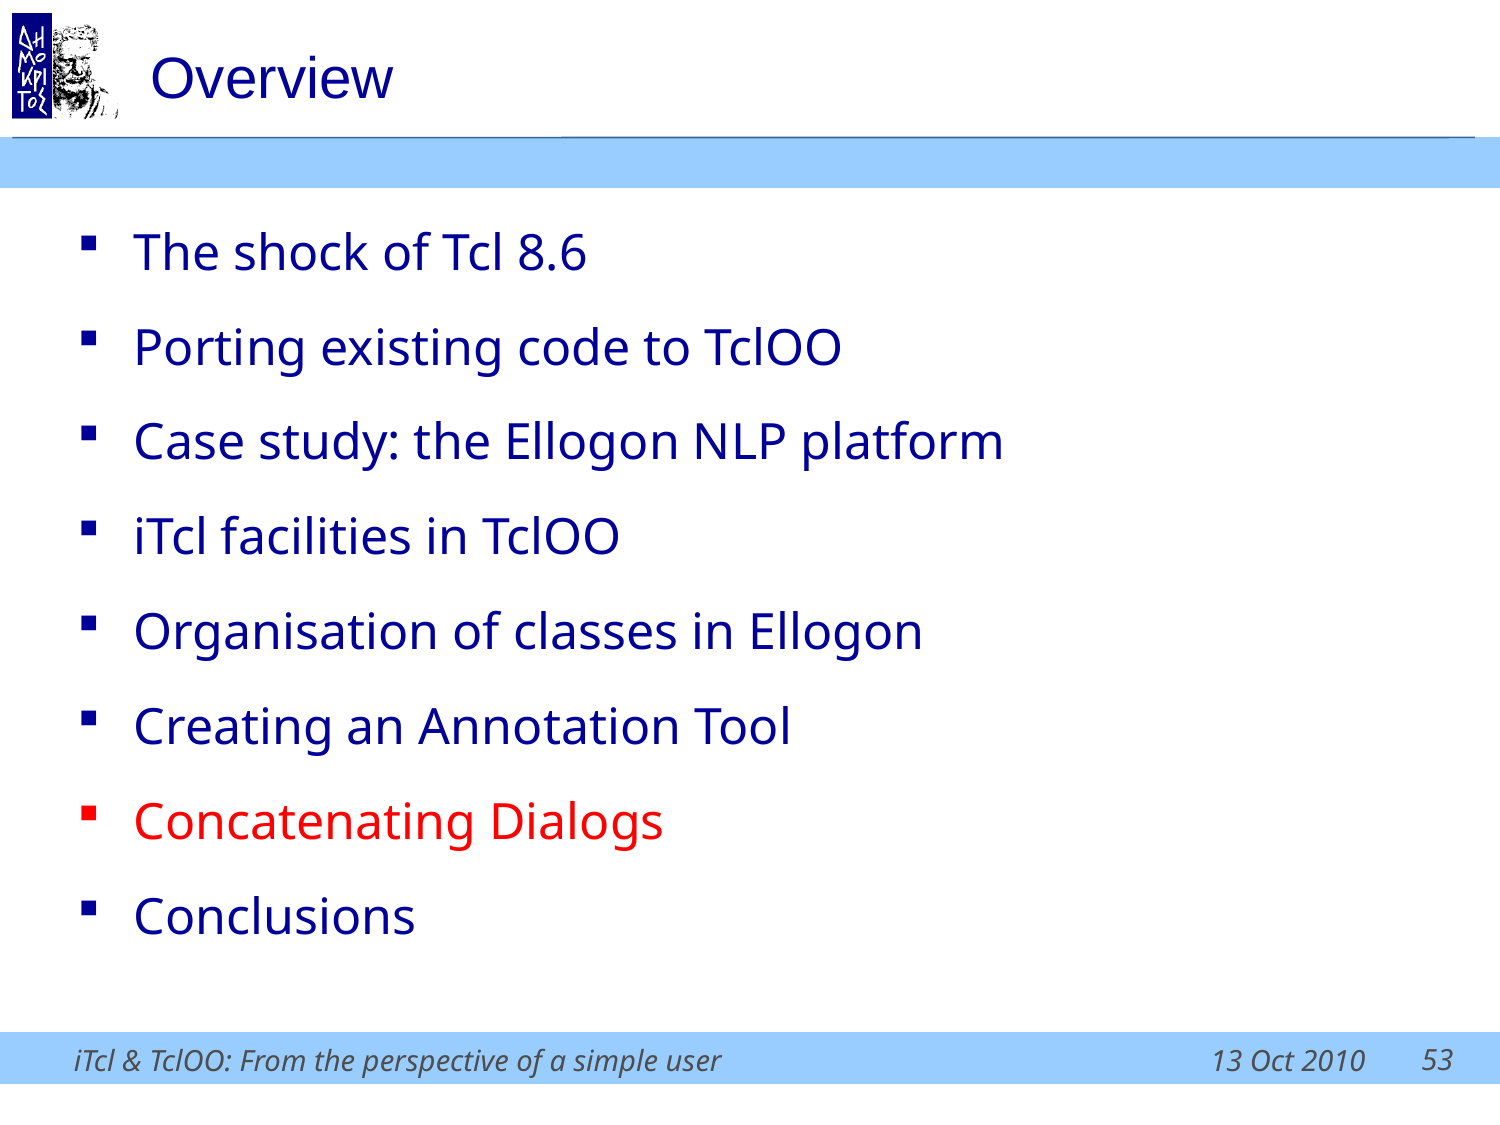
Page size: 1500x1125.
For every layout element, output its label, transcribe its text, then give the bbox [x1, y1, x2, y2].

slide_number 53 [1399, 1033, 1476, 1084]
footer iTcl & TclOO: From the perspective of a simple user [58, 1034, 1190, 1086]
list The shock of Tcl 8.6 Porting existing code to TclOO Case study: the Ellogon NLP platform iTcl facilities in TclOO Organisation of classes in Ellogon Creating an Annotation Tool Concatenating Dialogs Conclusions [62, 212, 1438, 1001]
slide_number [1190, 1034, 1381, 1086]
title Overview [135, 12, 1476, 138]
picture [11, 13, 118, 120]
